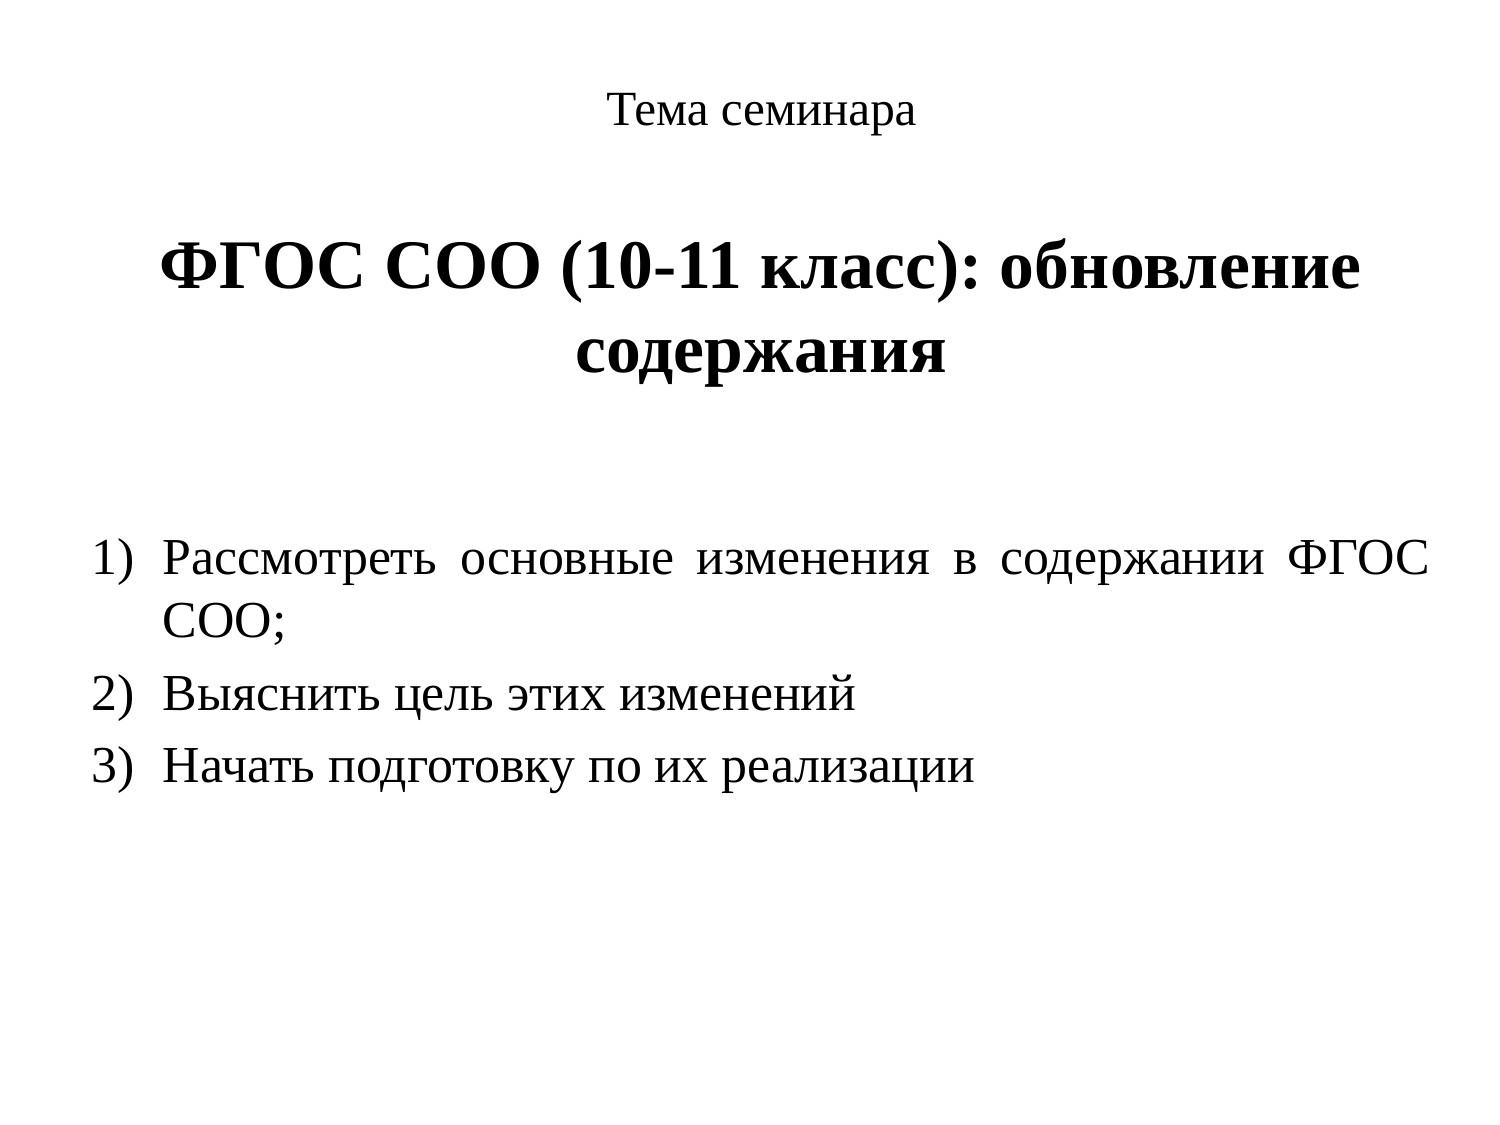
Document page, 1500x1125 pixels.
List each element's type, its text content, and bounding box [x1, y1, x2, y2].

subtitle Рассмотреть основные изменения в содержании ФГОС СОО; Выяснить цель этих изменений Начать подготовку по их реализации [76, 515, 1447, 803]
title Тема семинара ФГОС СОО (10-11 класс): обновление содержания [123, 66, 1399, 480]
